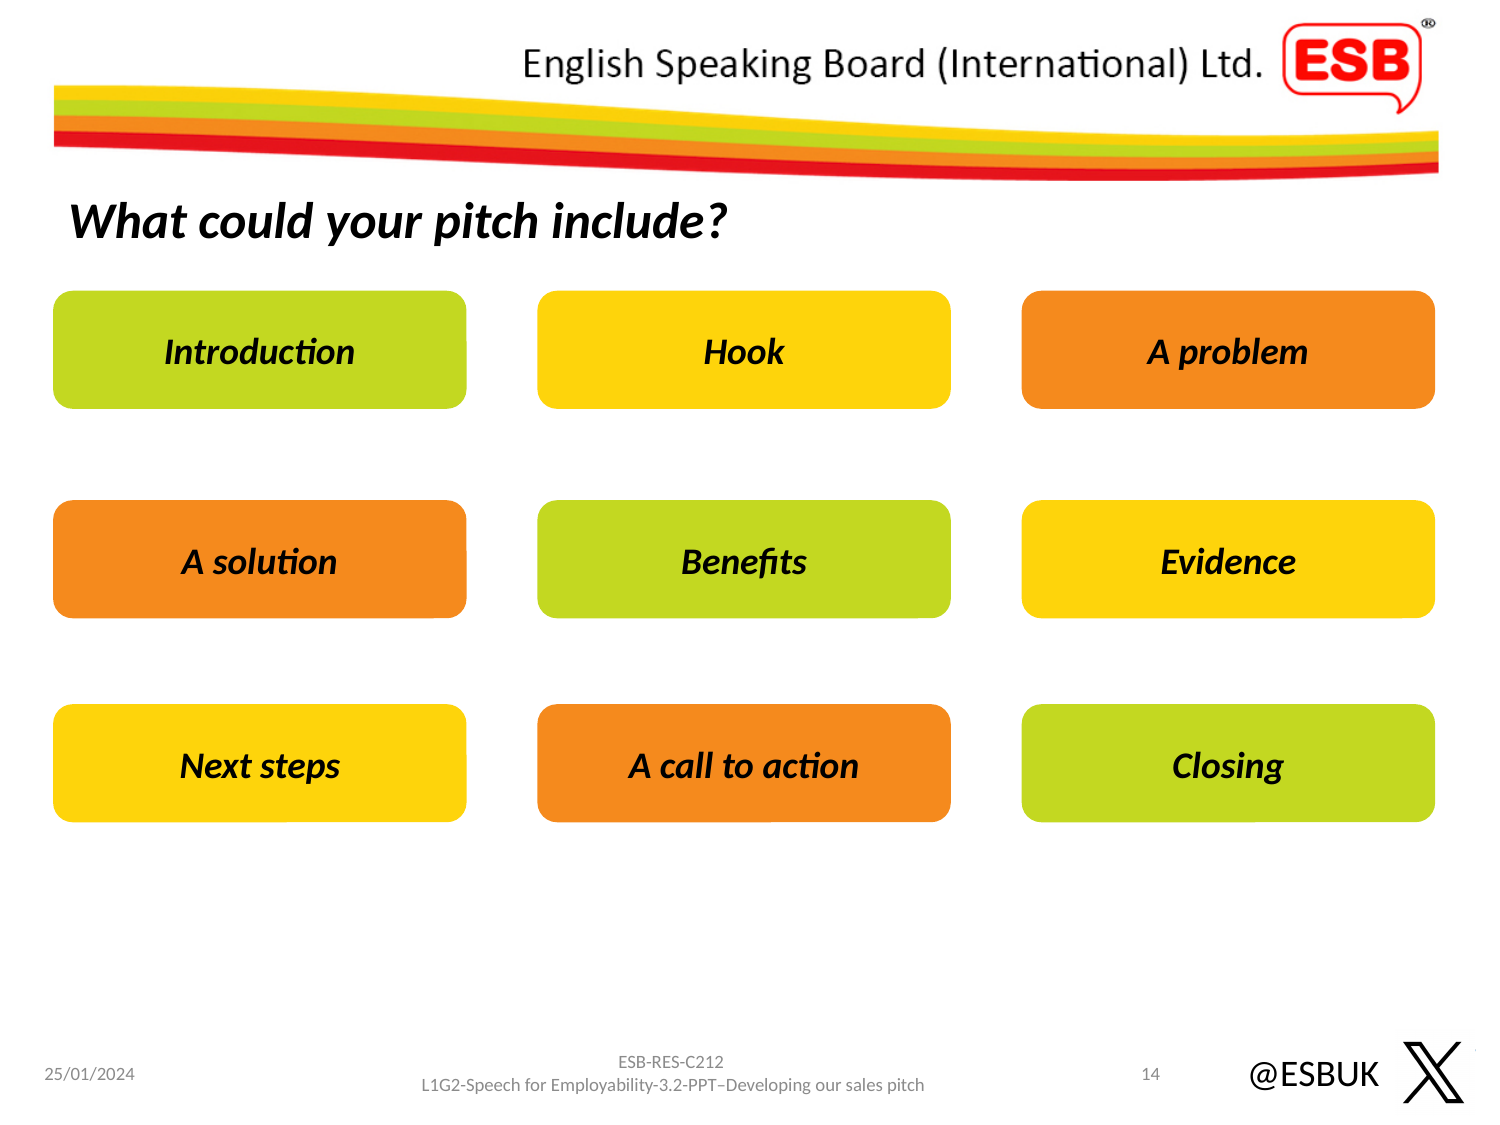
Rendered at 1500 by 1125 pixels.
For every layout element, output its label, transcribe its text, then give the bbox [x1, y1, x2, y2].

picture [0, 0, 1500, 189]
slide_number 14 [930, 1042, 1176, 1103]
text_box Introduction [52, 289, 468, 410]
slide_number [29, 1042, 367, 1103]
text_box Hook [536, 289, 952, 410]
text_box Benefits [536, 499, 952, 620]
title What could your pitch include? [53, 186, 1347, 258]
text_box A problem [1020, 289, 1437, 410]
text_box A solution [52, 499, 468, 620]
text_box Evidence [1020, 499, 1437, 620]
text_box Closing [1020, 703, 1437, 824]
footer ESB-RES-C212 L1G2-Speech for Employability-3.2-PPT–Developing our sales pitch [395, 1042, 930, 1103]
text_box A call to action [536, 703, 952, 824]
picture [1395, 1029, 1476, 1116]
text_box Next steps [52, 703, 468, 824]
